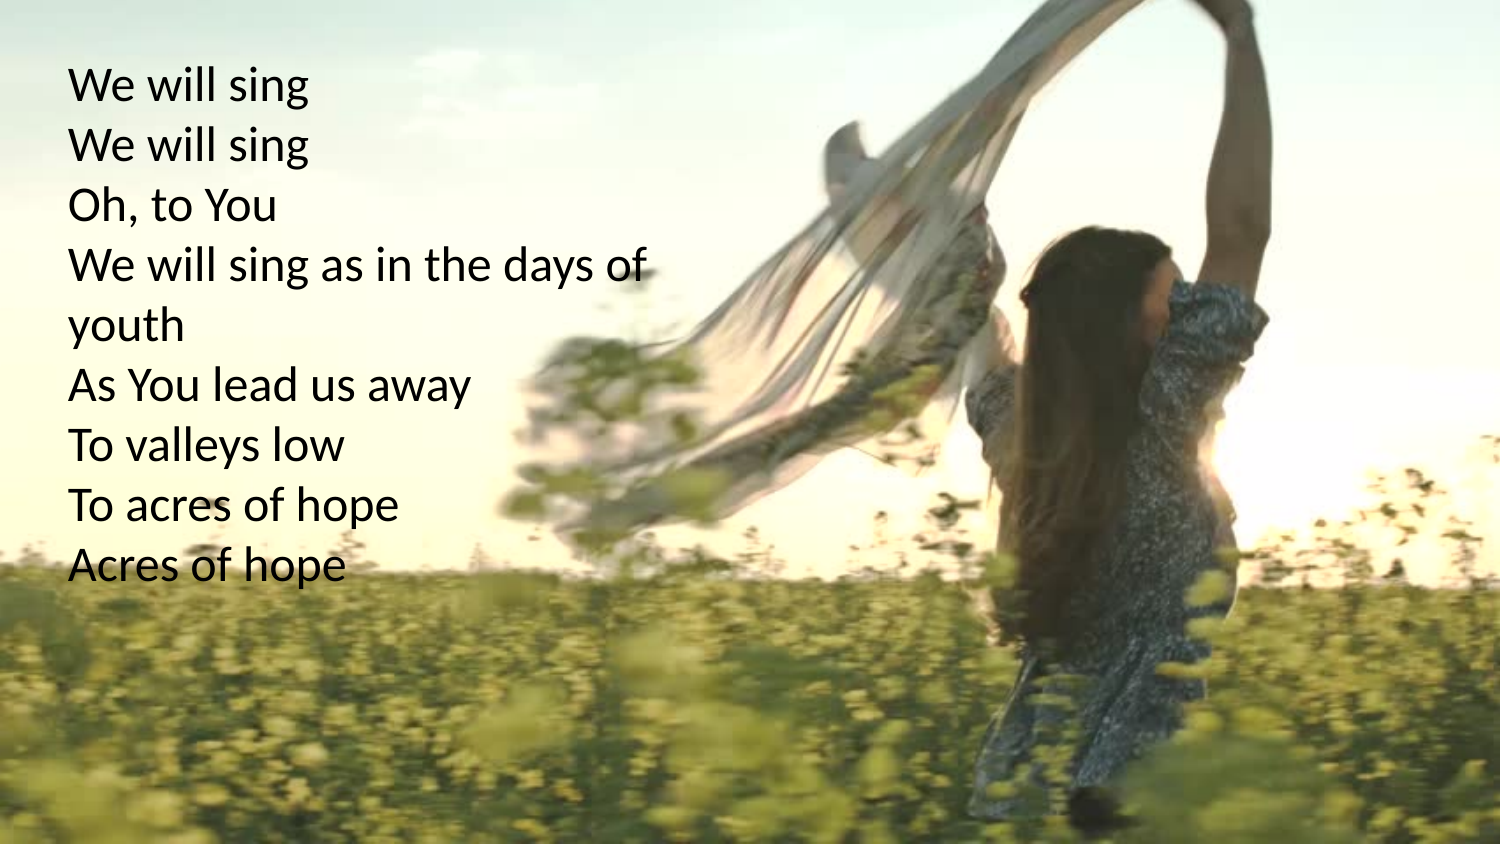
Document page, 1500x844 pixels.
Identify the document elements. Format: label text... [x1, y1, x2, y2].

text_box We will sing We will sing Oh, to You We will sing as in the days of youth As You lead us away To valleys low To acres of hope Acres of hope [53, 43, 691, 599]
picture [0, 0, 1500, 844]
